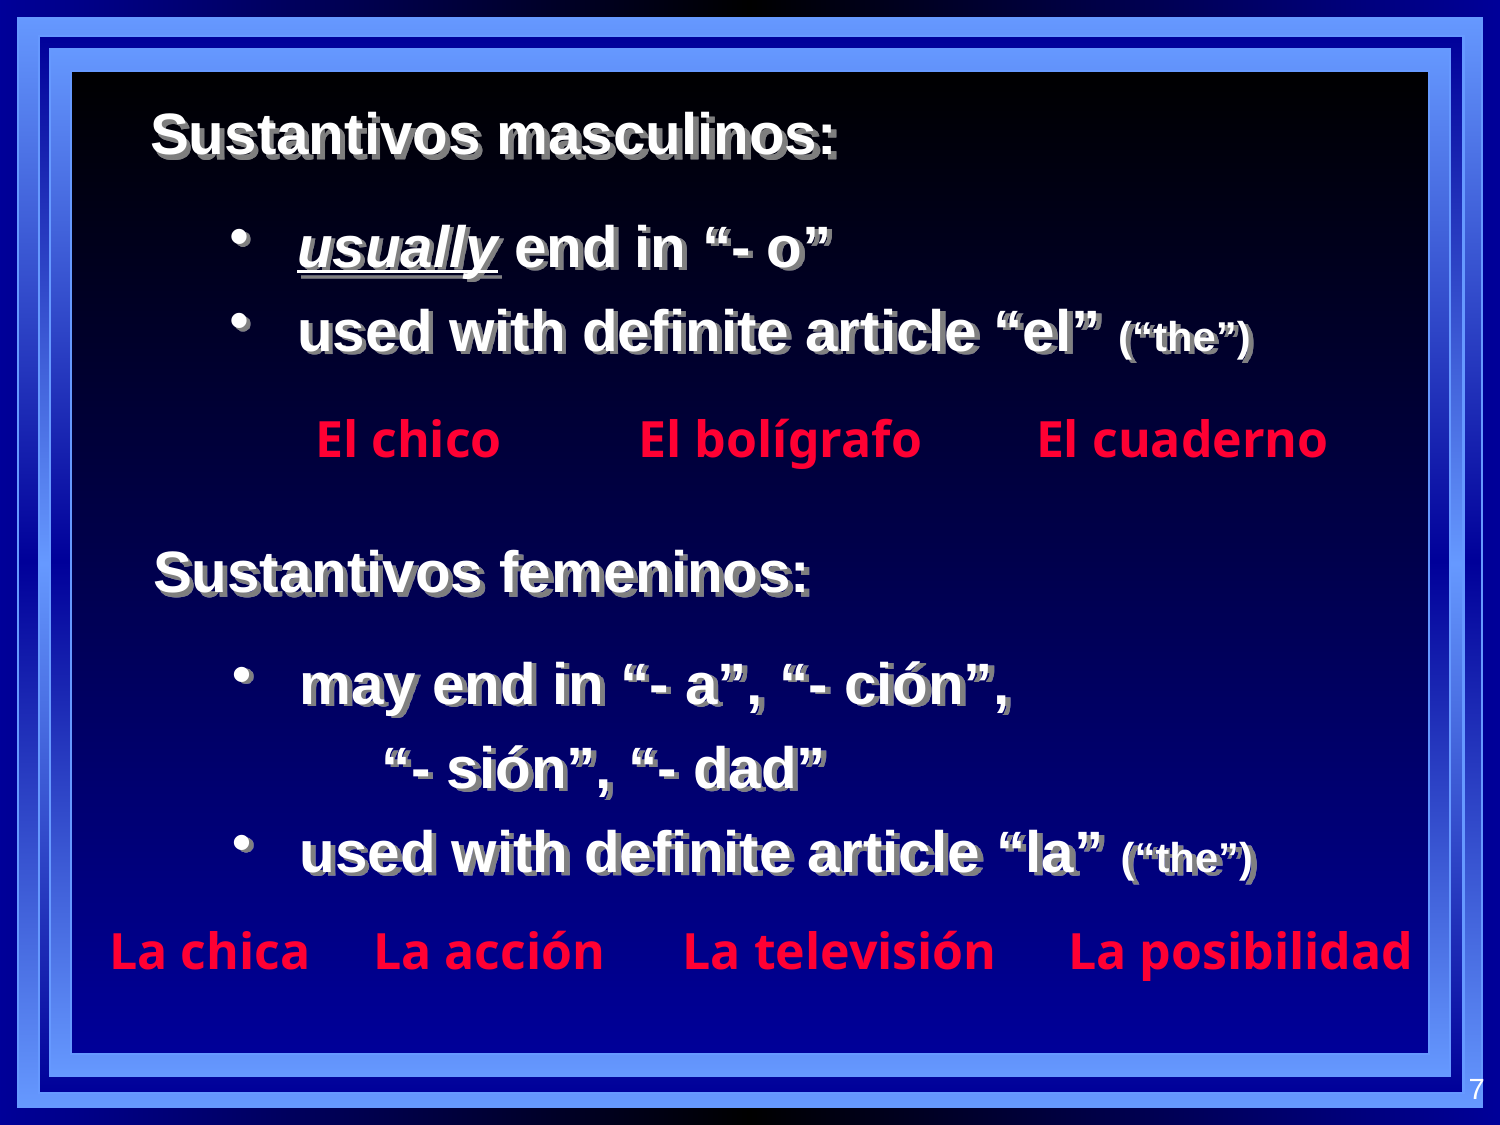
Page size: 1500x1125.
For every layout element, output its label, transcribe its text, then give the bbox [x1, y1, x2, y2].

text_box El chico [300, 399, 517, 475]
text_box La televisión [667, 912, 1012, 988]
text_box Sustantivos masculinos: [135, 74, 853, 174]
text_box El cuaderno [1021, 399, 1344, 475]
text_box El bolígrafo [623, 399, 937, 475]
text_box La acción [358, 912, 621, 988]
slide_number 7 [1187, 1049, 1500, 1125]
text_box La chica [94, 912, 326, 988]
text_box usually end in “- o” used with definite article “el” (“the”) [214, 187, 1266, 371]
text_box Sustantivos femeninos: [138, 512, 826, 612]
text_box La posibilidad [1053, 912, 1429, 988]
text_box may end in “- a”, “- ción”, “- sión”, “- dad” used with definite article “la” (“the”) [217, 624, 1269, 892]
